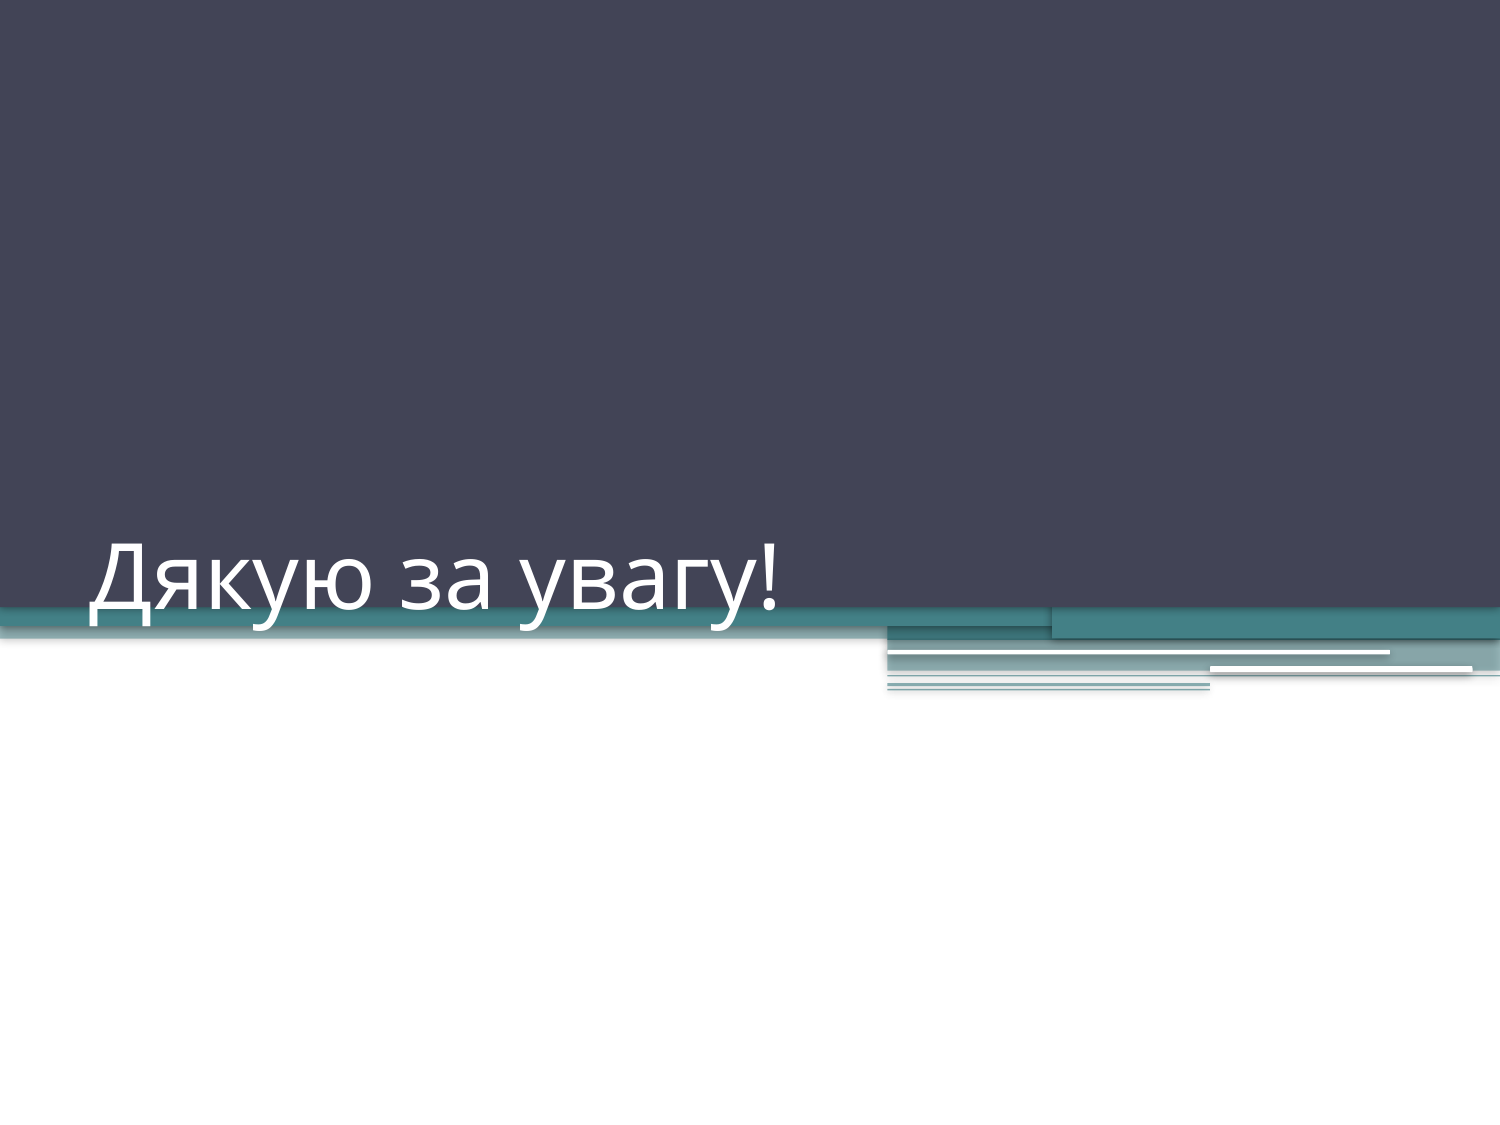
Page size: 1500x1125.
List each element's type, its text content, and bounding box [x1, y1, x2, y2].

title Дякую за увагу! [75, 394, 1463, 636]
